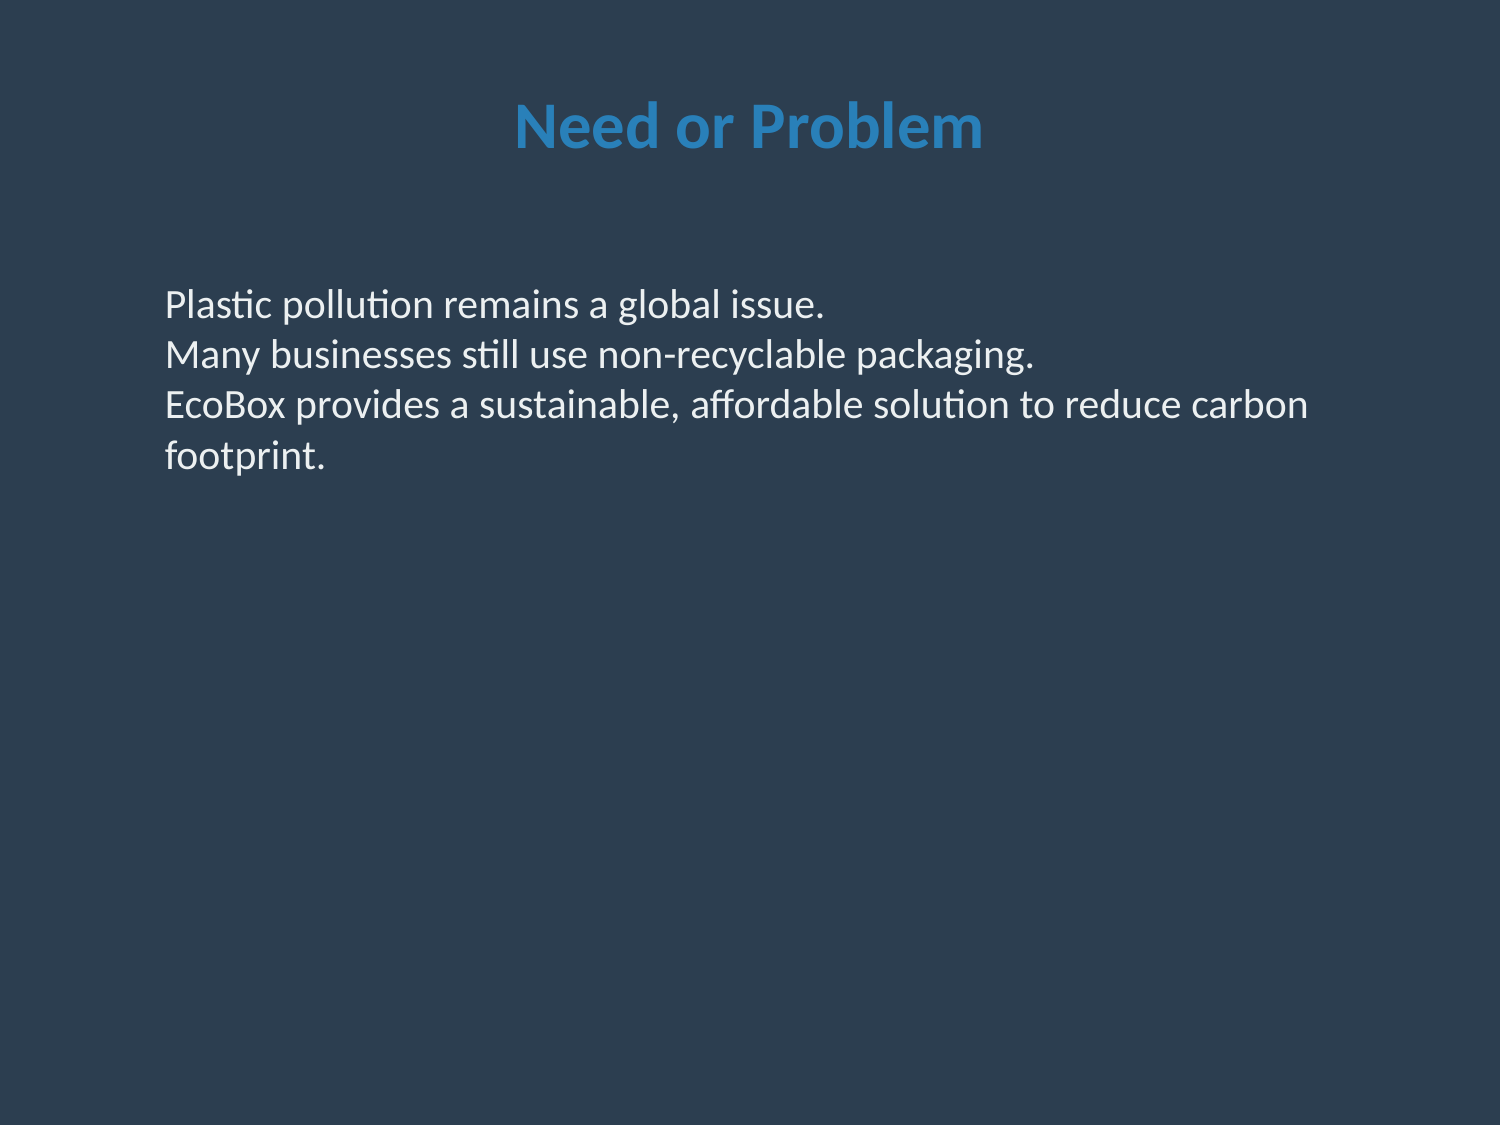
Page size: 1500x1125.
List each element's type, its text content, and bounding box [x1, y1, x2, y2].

text_box Need or Problem [499, 74, 1001, 170]
text_box Plastic pollution remains a global issue. Many businesses still use non-recyclable packaging. EcoBox provides a sustainable, affordable solution to reduce carbon footprint. [149, 224, 1350, 485]
